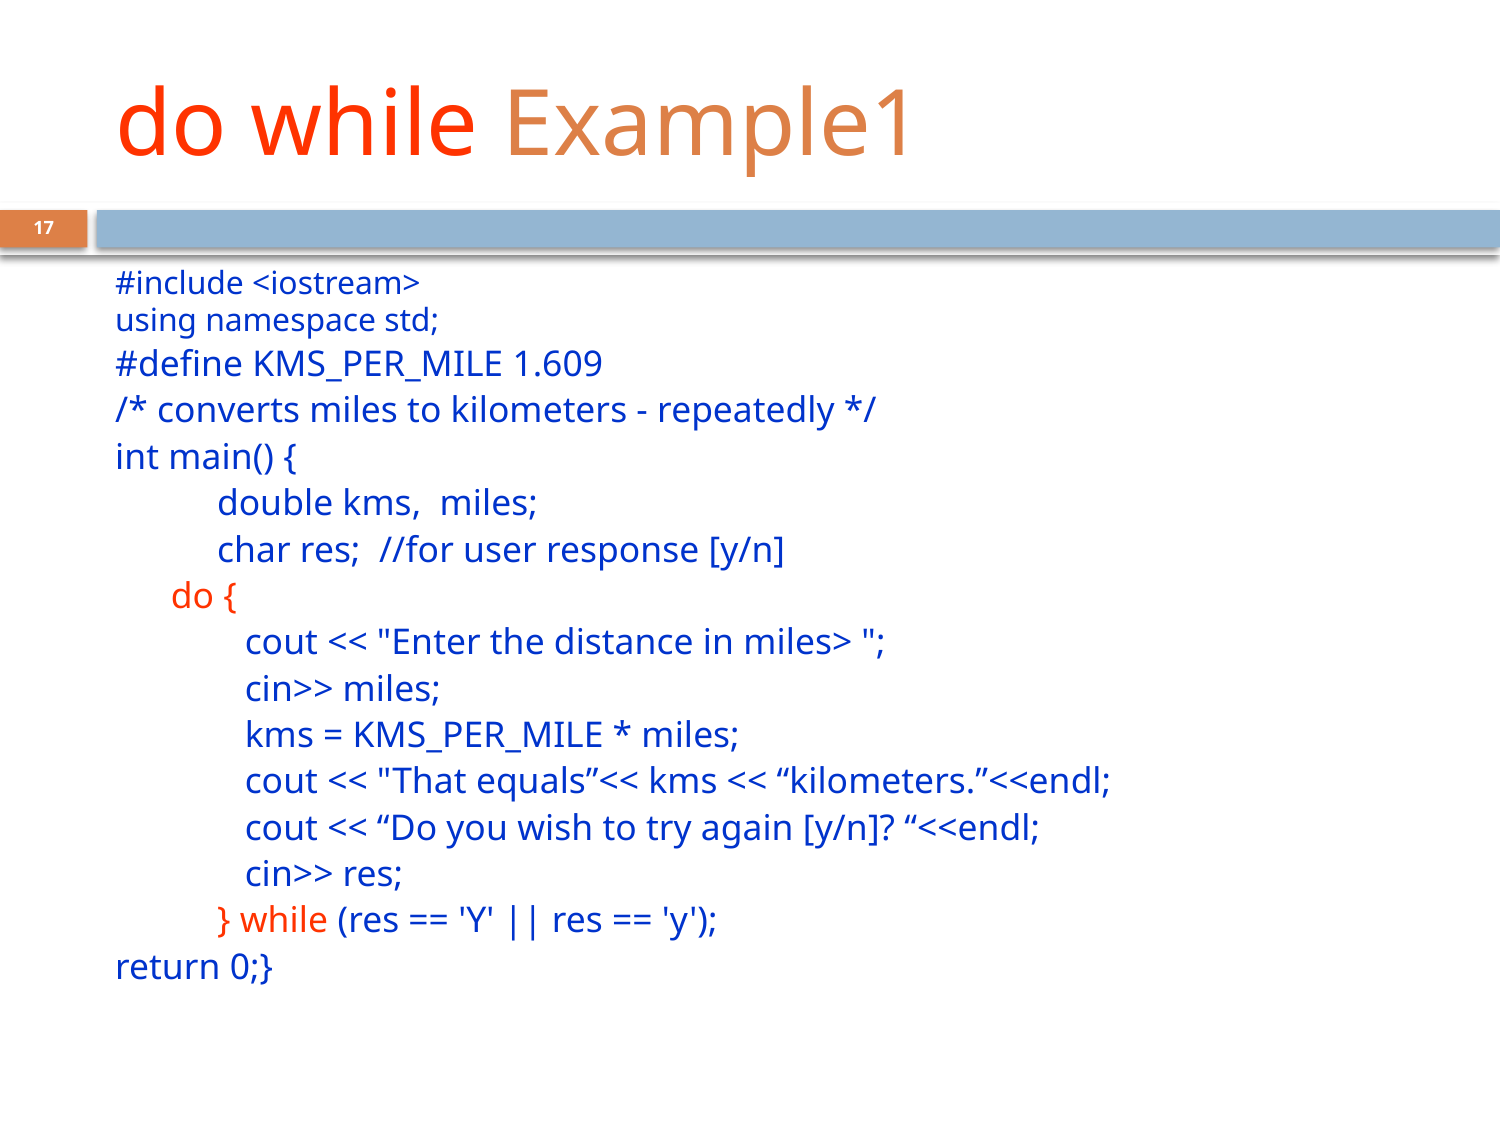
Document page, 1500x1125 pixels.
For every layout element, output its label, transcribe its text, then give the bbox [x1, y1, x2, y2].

title do while Example1 [100, 37, 1438, 200]
slide_number 17 [0, 208, 88, 249]
list #include <iostream> using namespace std; #define KMS_PER_MILE 1.609 /* converts miles to kilometers - repeatedly */ int main() { double kms, miles; char res; //for user response [y/n] do { cout << "Enter the distance in miles> "; cin>> miles; kms = KMS_PER_MILE * miles; cout << "That equals”<< kms << “kilometers.”<<endl; cout << “Do you wish to try again [y/n]? “<<endl; cin>> res; } while (res == 'Y' || res == 'y'); return 0;} [100, 262, 1438, 1000]
